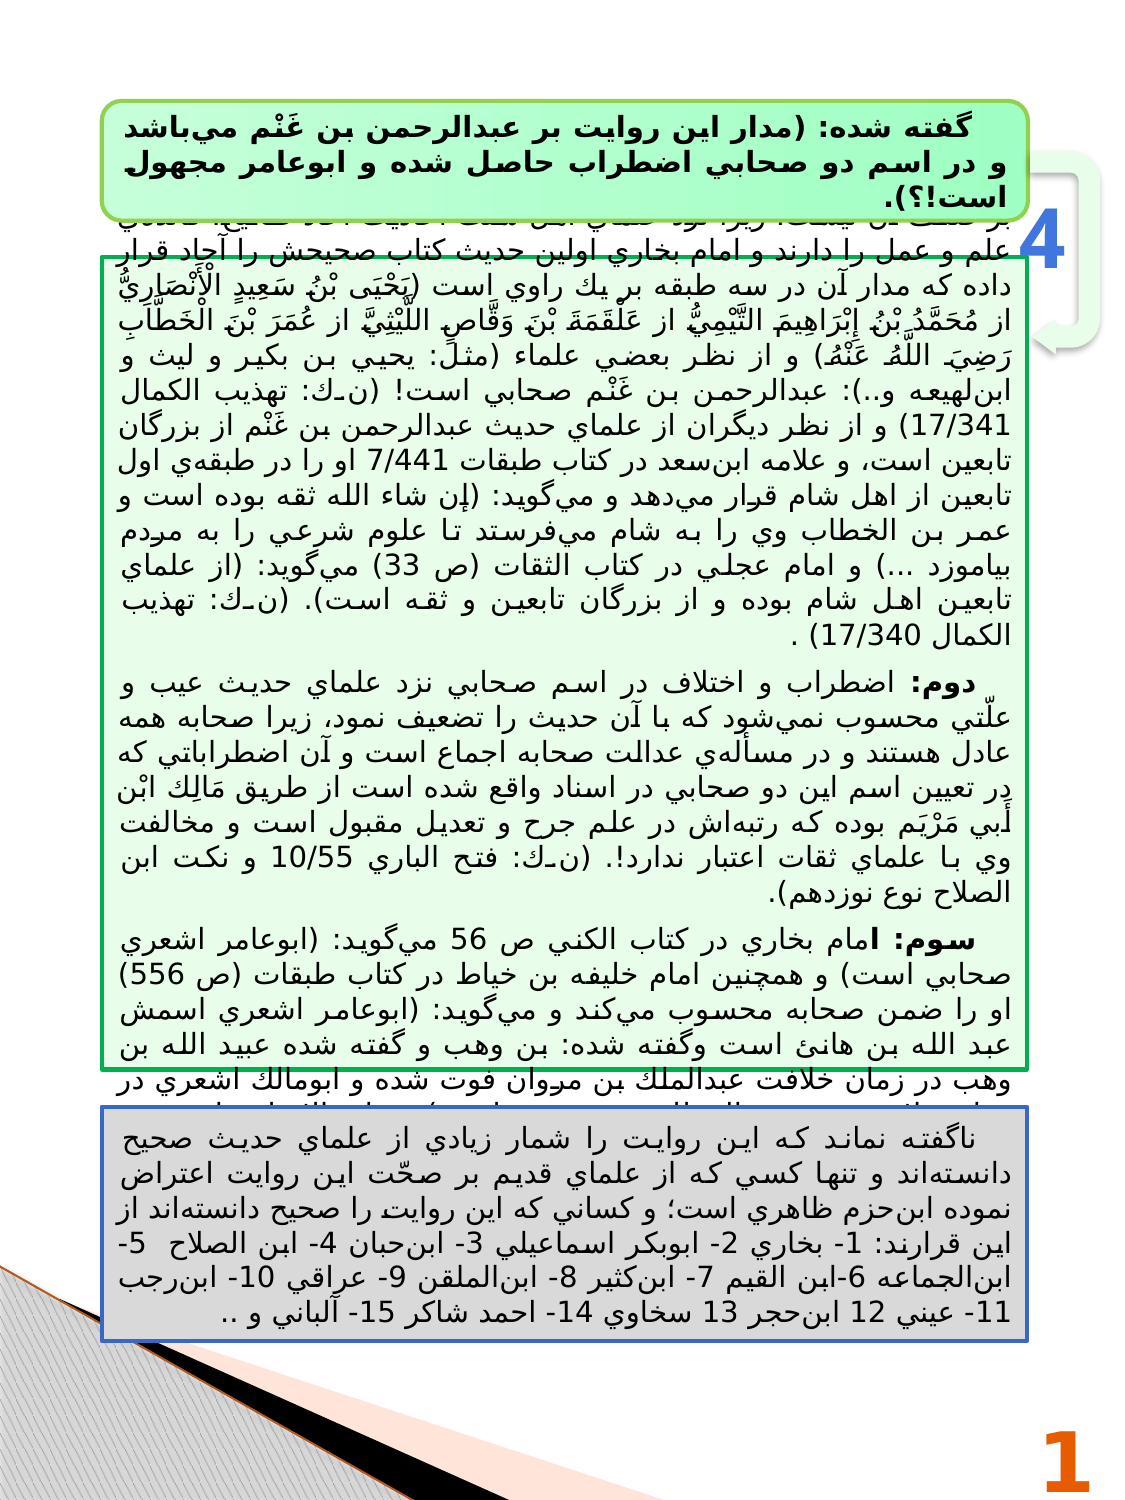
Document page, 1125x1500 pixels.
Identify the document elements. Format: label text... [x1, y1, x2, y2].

text_box [116, 1343, 399, 1500]
text_box گفته شده: (مدار اين روايت بر عبد‌الرحمن بن غَنْم مي‌باشد و در اسم دو صحابي اضطراب حاصل شده و ابوعامر مجهول است!؟). [99, 98, 1031, 223]
text_box جواب: اول: واقع شدن مدار اين روايت بر عبد‌الرحمن بن غَنْم دليلي بر ضعف آن نيست؛ زيرا نزد علماي اهل سنت احاديث آحاد صحيح، فائده‌ي علم و عمل را دارند و امام بخاري اولين حديث كتاب صحيحش را آحاد قرار داده كه مدار آن در سه طبقه بر يك راوي است (يَحْيَى بْنُ سَعِيدٍ الْأَنْصَارِيُّ از مُحَمَّدُ بْنُ إِبْرَاهِيمَ التَّيْمِيُّ از عَلْقَمَةَ بْنَ وَقَّاصٍ اللَّيْثِيَّ از عُمَرَ بْنَ الْخَطَّابِ رَضِيَ اللَّهُ عَنْهُ) و از نظر بعضي علماء (مثل: يحيي بن بكير و ليث و ابن‌لهيعه و..): عبد‌الرحمن بن غَنْم صحابي است! (ن.ك: تهذيب الكمال 17/341) و از نظر ديگران از علماي حديث عبد‌الرحمن بن غَنْم از بزرگان تابعين است، و علامه ابن‌سعد در كتاب طبقات 7/441 او را در طبقه‌ي اول تابعين از اهل شام قرار مي‌دهد و مي‌گويد: (إن شاء الله ثقه بوده است و عمر بن الخطاب وي را به شام مي‌فرستد تا علوم شرعي را به مردم بياموزد ...) و امام عجلي در كتاب الثقات (ص 33) مي‌گويد: (از علماي تابعين اهل شام بوده و از بزرگان تابعين و ثقه است). (ن.ك: تهذيب الكمال 17/340) . دوم: اضطراب و اختلاف در اسم صحابي نزد علماي حديث عيب و علّتي محسوب نمي‌شود كه با آن حديث را تضعيف نمود، زيرا صحابه همه عادل هستند و در مسأله‌ي عدالت صحابه اجماع است و آن اضطراباتي كه در تعيين اسم اين دو صحابي در اسناد واقع شده است از طريق مَالِك ابْن أَبي مَرْيَم بوده كه رتبه‌اش در علم جرح و تعديل مقبول است و مخالفت وي با علماي ثقات اعتبار ندارد!. (ن.ك: فتح الباري 10/55 و نكت ابن الصلاح نوع نوزدهم). سوم: امام بخاري در كتاب الكني ص 56 مي‌گويد: (ابوعامر اشعري صحابي است) و همچنين امام خليفه بن خياط در كتاب طبقات (ص 556) او را ضمن صحابه محسوب مي‌كند و مي‌گويد: (ابوعامر اشعري اسمش عبد الله بن هانئ است وگفته شده: بن وهب و گفته شده عبيد الله بن وهب در زمان خلافت عبدالملك بن مروان فوت شده و ابومالك اشعري در زمان خلافت عمر بن الخطاب فوت شده است). ن.ك: الاصابه، ابن حجر 7/253 . [100, 255, 1029, 1072]
text_box 18 [998, 1402, 1125, 1500]
text_box [1028, 149, 1103, 357]
text_box ناگفته نماند كه اين روايت را شمار زيادي از علماي حديث صحيح دانسته‌اند و تنها كسي كه از علماي قديم بر صحّت اين روايت اعتراض نموده ابن‌حزم ظاهري است؛ و كساني كه اين روايت را صحيح دانسته‌اند از اين قرارند: 1- بخاري 2- ابوبكر اسماعيلي 3- ابن‌حبان 4- ابن الصلاح 5- ابن‌الجماعه 6-ابن القيم 7- ابن‌كثير 8- ابن‌الملقن 9- عراقي 10- ابن‌رجب 11- عيني 12 ابن‌حجر 13 سخاوي 14- احمد شاكر 15- آلباني و .. [100, 1105, 1029, 1343]
text_box 4 [1028, 177, 1081, 293]
text_box [3, 1276, 100, 1333]
